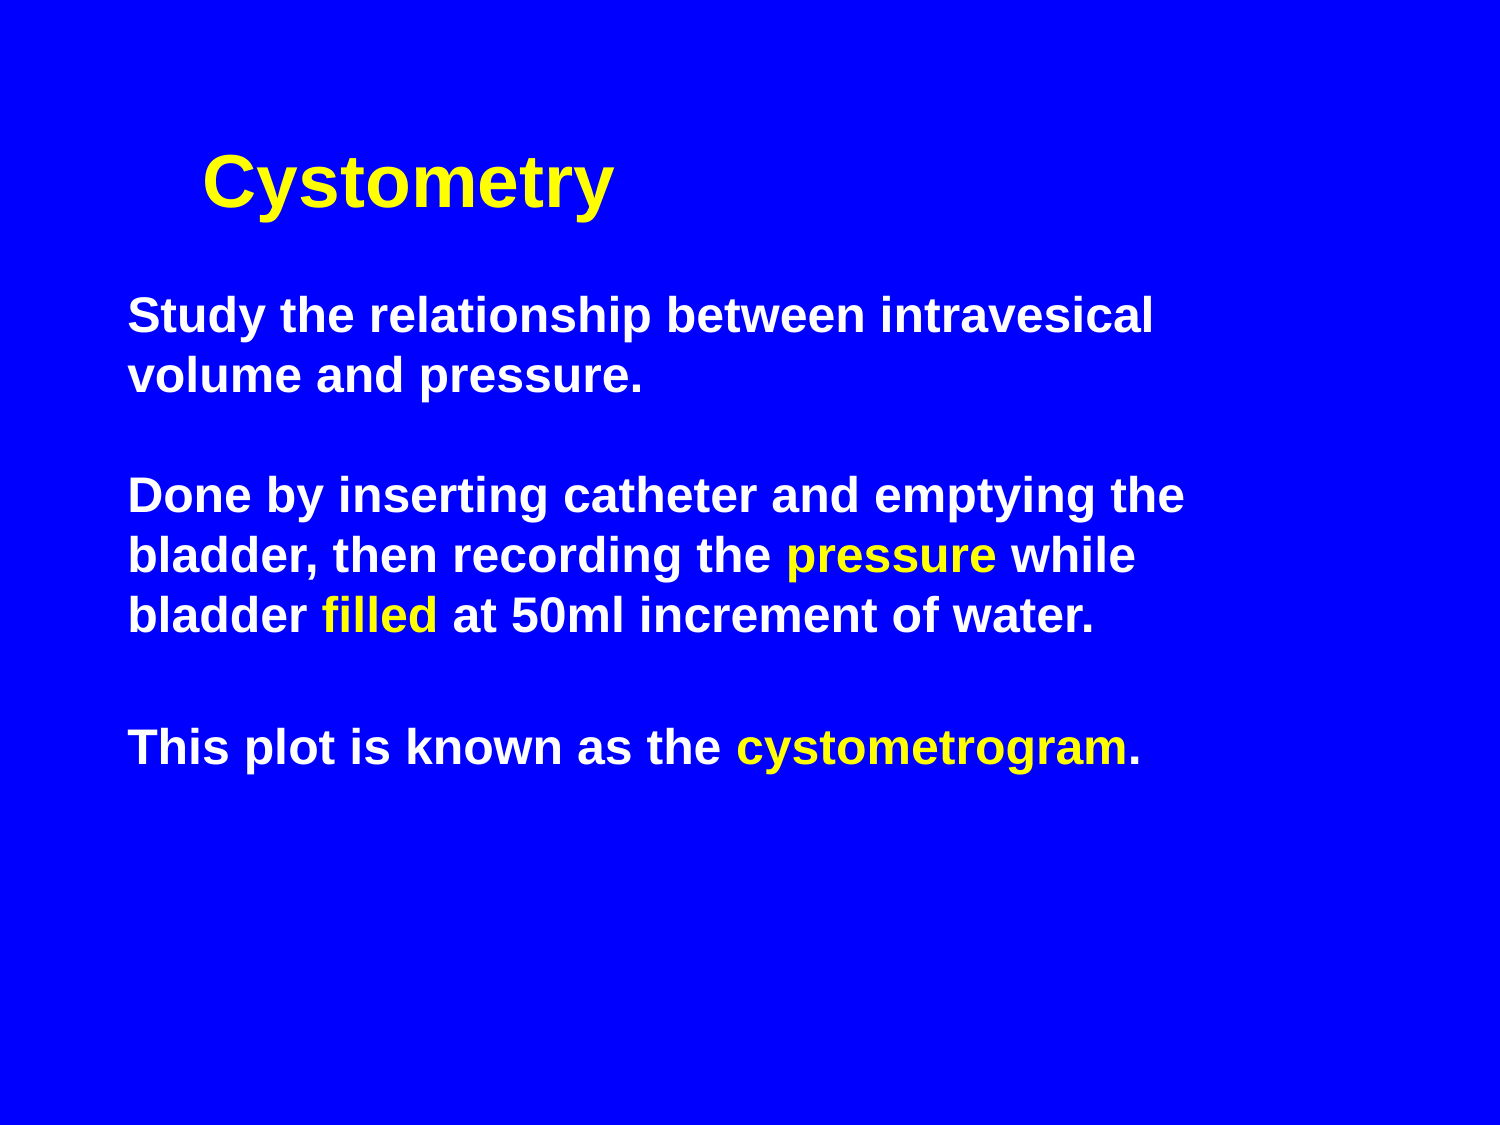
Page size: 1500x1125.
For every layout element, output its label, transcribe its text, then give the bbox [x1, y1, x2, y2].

text_box Cystometry [187, 124, 652, 230]
text_box Study the relationship between intravesical volume and pressure. Done by inserting catheter and emptying the bladder, then recording the pressure while bladder filled at 50ml increment of water. This plot is known as the cystometrogram. [112, 275, 1288, 785]
